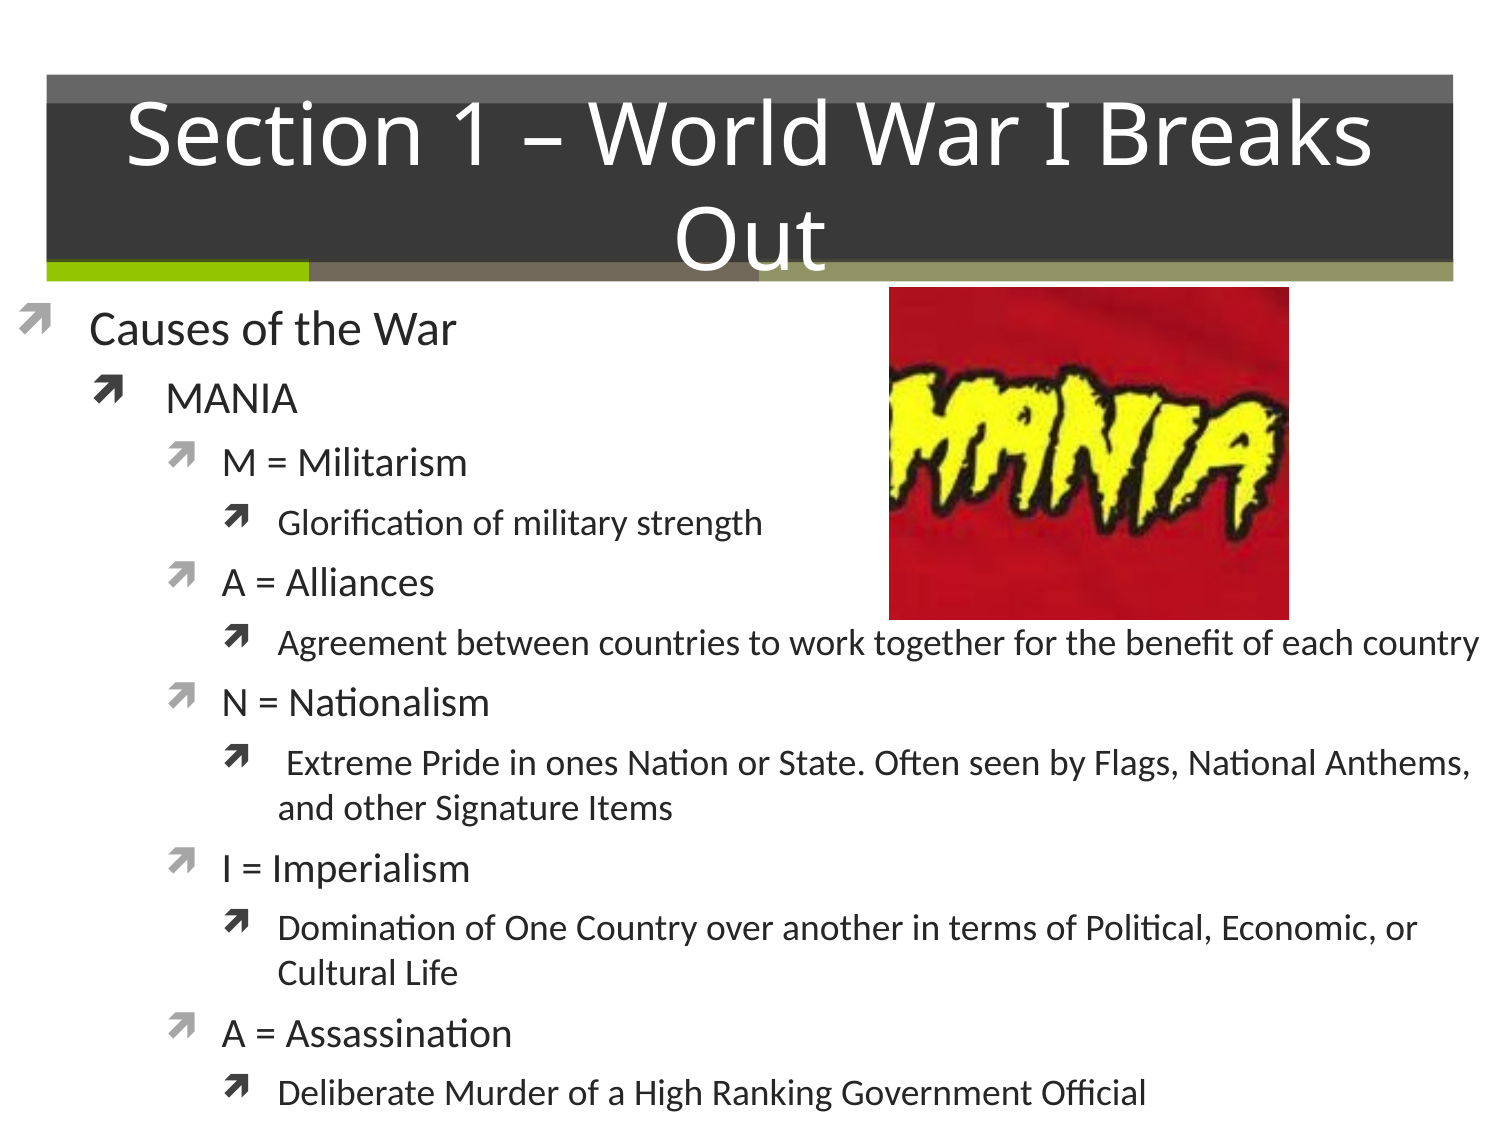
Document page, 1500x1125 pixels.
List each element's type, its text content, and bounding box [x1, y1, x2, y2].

picture [889, 287, 1289, 621]
list Causes of the War MANIA M = Militarism Glorification of military strength A = Alliances Agreement between countries to work together for the benefit of each country N = Nationalism Extreme Pride in ones Nation or State. Often seen by Flags, National Anthems, and other Signature Items I = Imperialism Domination of One Country over another in terms of Political, Economic, or Cultural Life A = Assassination Deliberate Murder of a High Ranking Government Official [0, 287, 1500, 1125]
title Section 1 – World War I Breaks Out [46, 103, 1454, 263]
